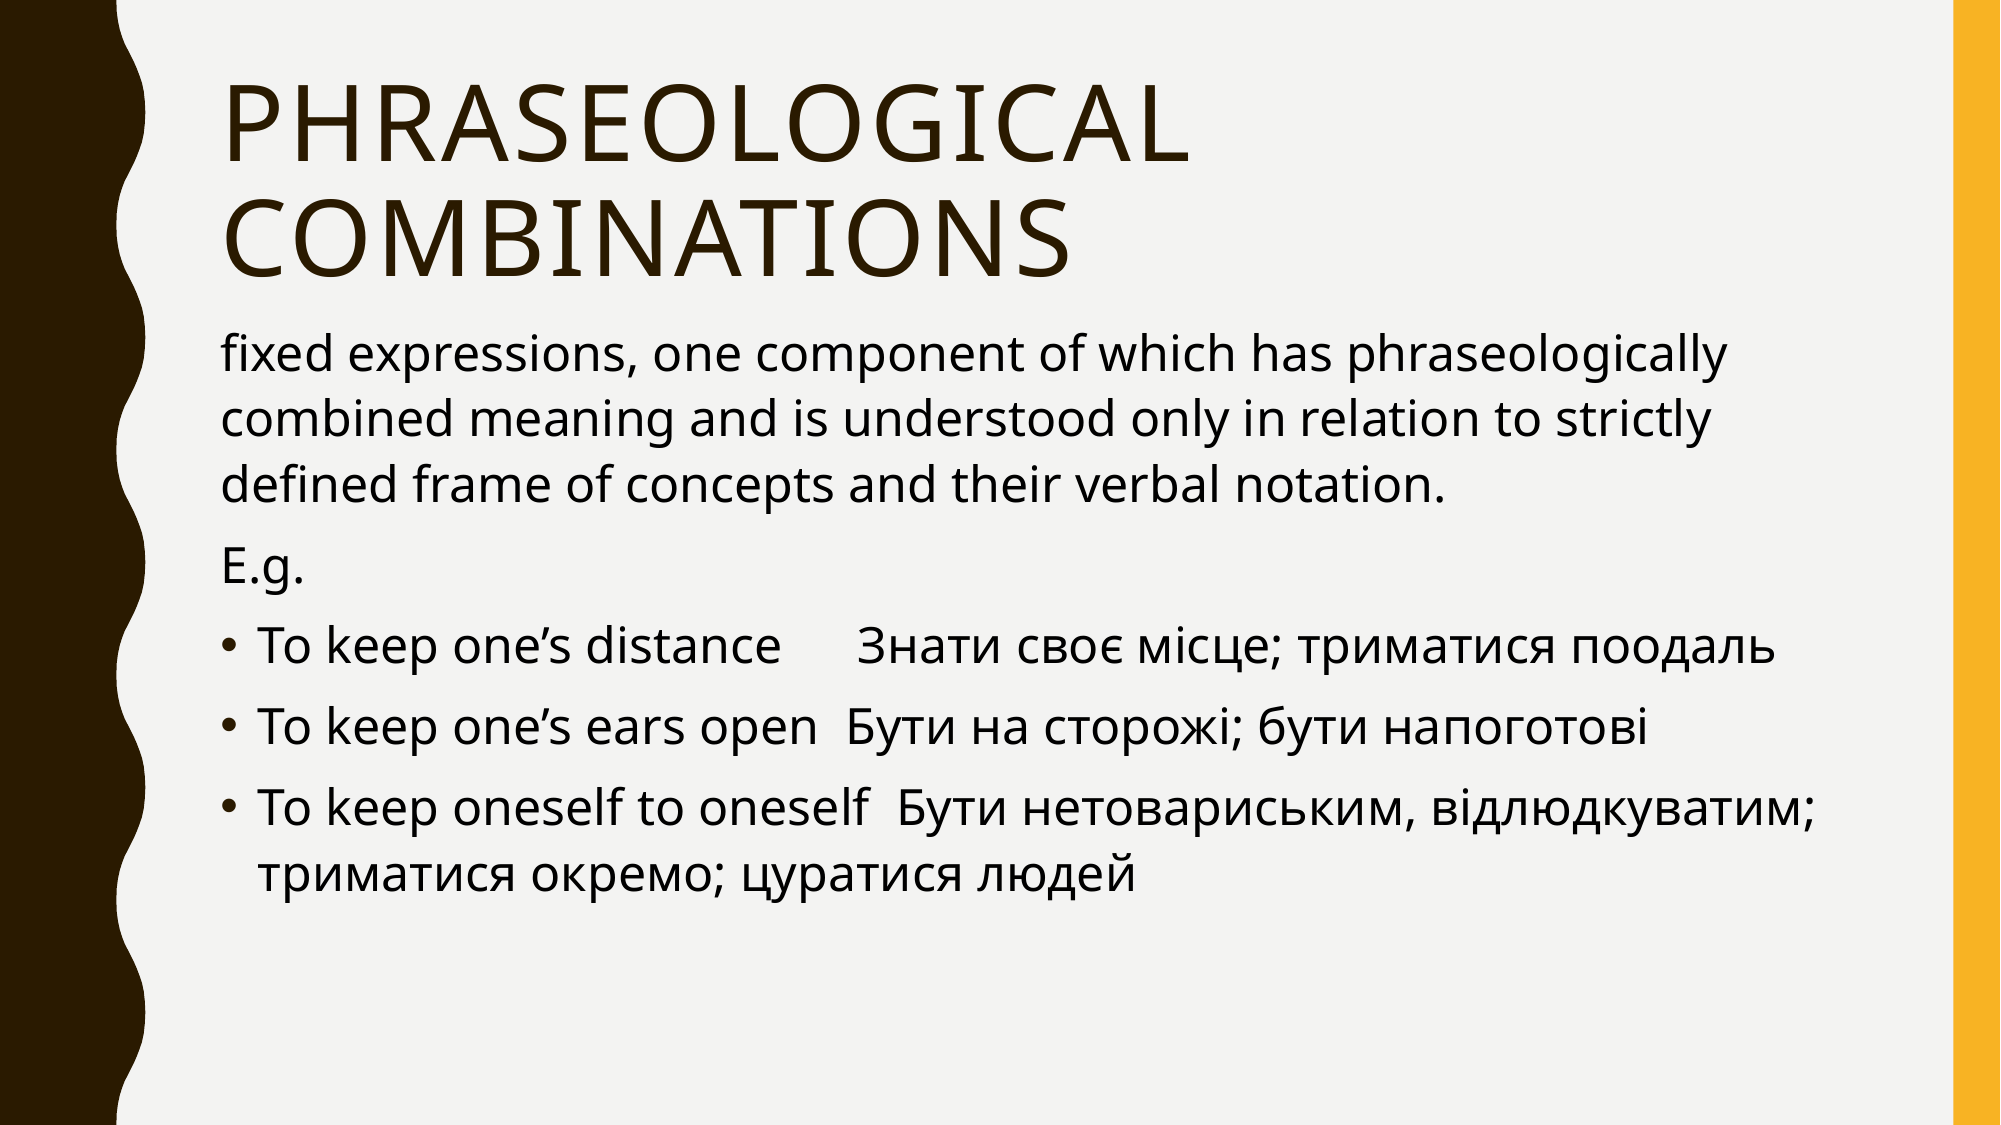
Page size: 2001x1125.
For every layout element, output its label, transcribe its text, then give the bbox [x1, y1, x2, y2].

title Phraseological combinations [205, 62, 1875, 307]
list fixed expressions, one component of which has phraseologically combined meaning and is understood only in relation to strictly defined frame of concepts and their verbal notation. E.g. To keep one’s distance Знати своє місце; триматися поодаль To keep one’s ears open Бути на сторожі; бути напоготові To keep oneself to oneself Бути нетовариським, відлюдкуватим; триматися окремо; цуратися людей [205, 307, 1875, 965]
